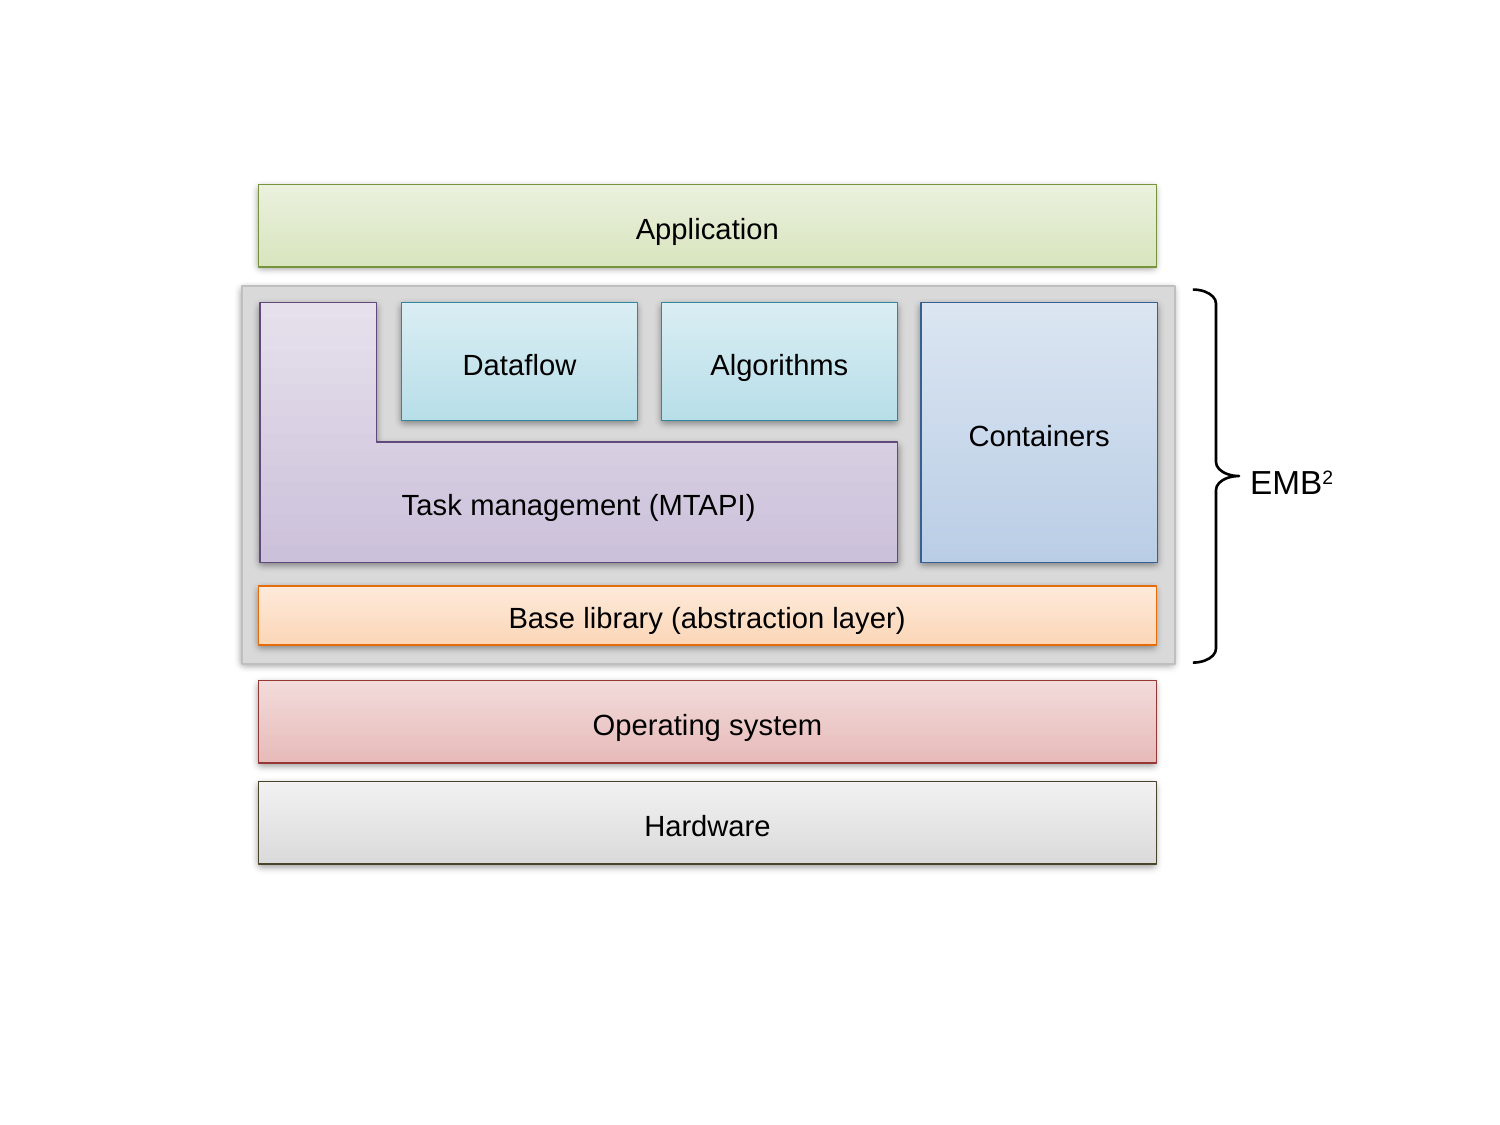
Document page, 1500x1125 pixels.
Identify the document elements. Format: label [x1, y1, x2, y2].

text_box [241, 184, 1350, 865]
